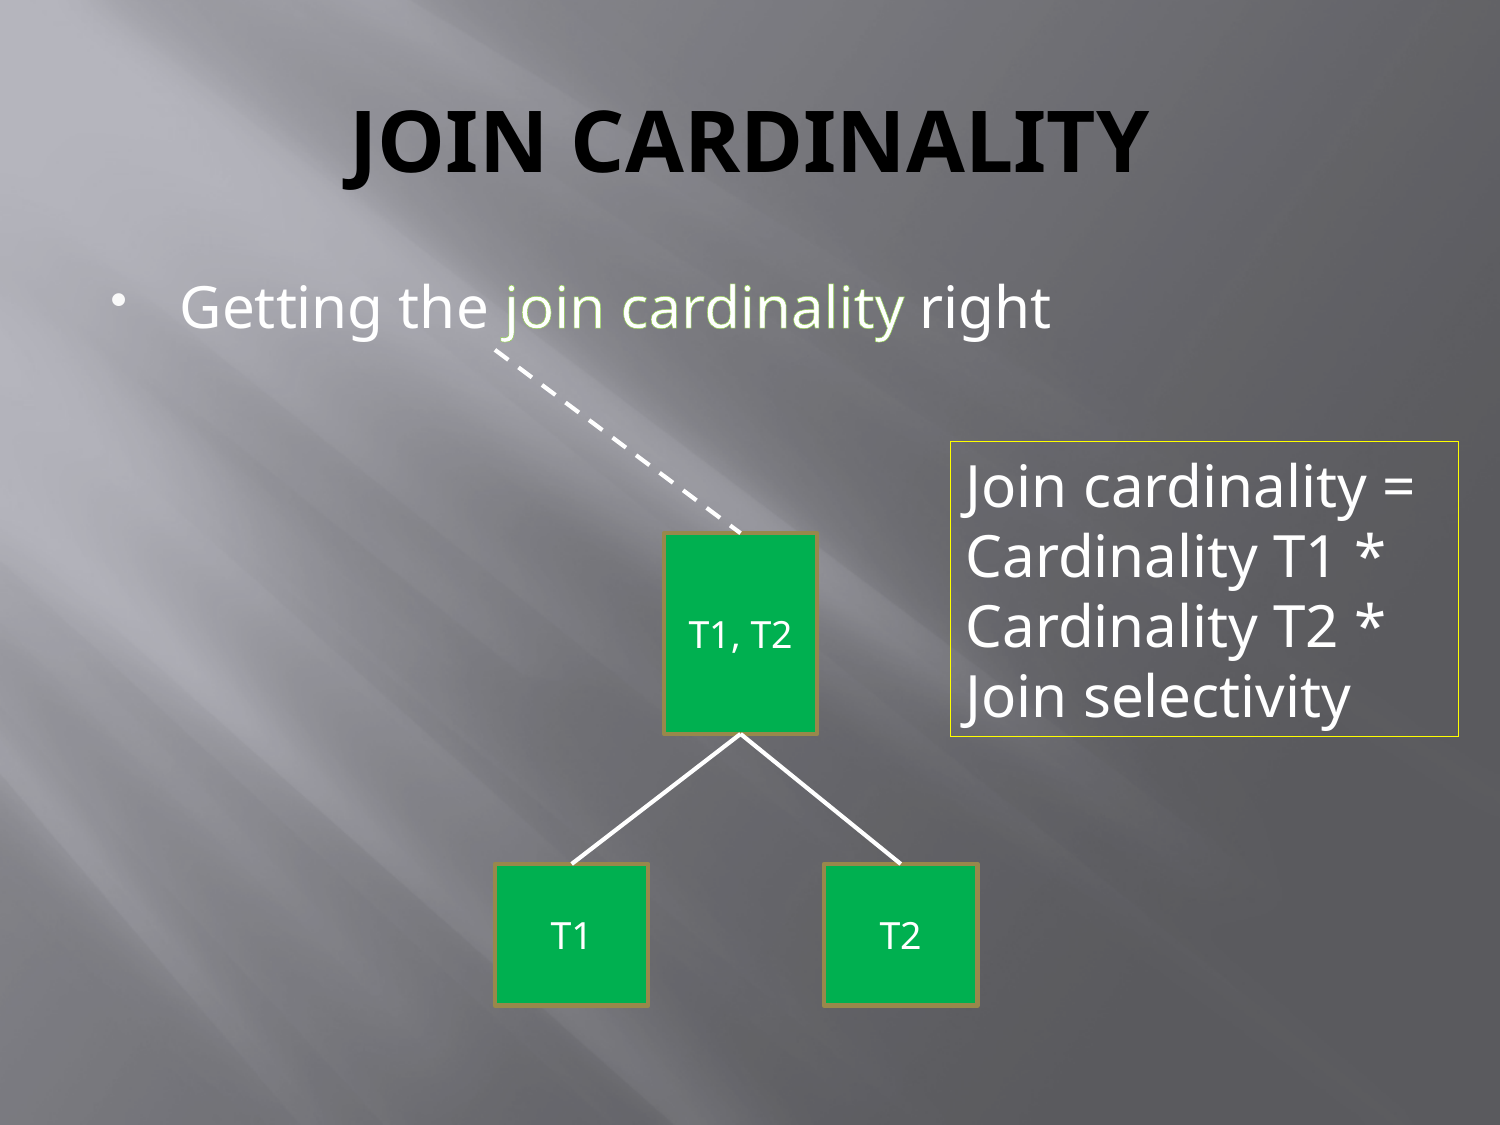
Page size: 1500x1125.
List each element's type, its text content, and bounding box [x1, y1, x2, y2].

list Getting the join cardinality right [75, 262, 1425, 1035]
text_box T2 [822, 862, 980, 1008]
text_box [740, 733, 902, 865]
text_box T1, T2 [662, 531, 819, 733]
text_box T1 [493, 862, 650, 1008]
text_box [494, 349, 741, 534]
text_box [571, 733, 740, 865]
title JOIN CARDINALITY [75, 45, 1425, 233]
text_box Join cardinality = Cardinality T1 * Cardinality T2 * Join selectivity [950, 441, 1459, 737]
